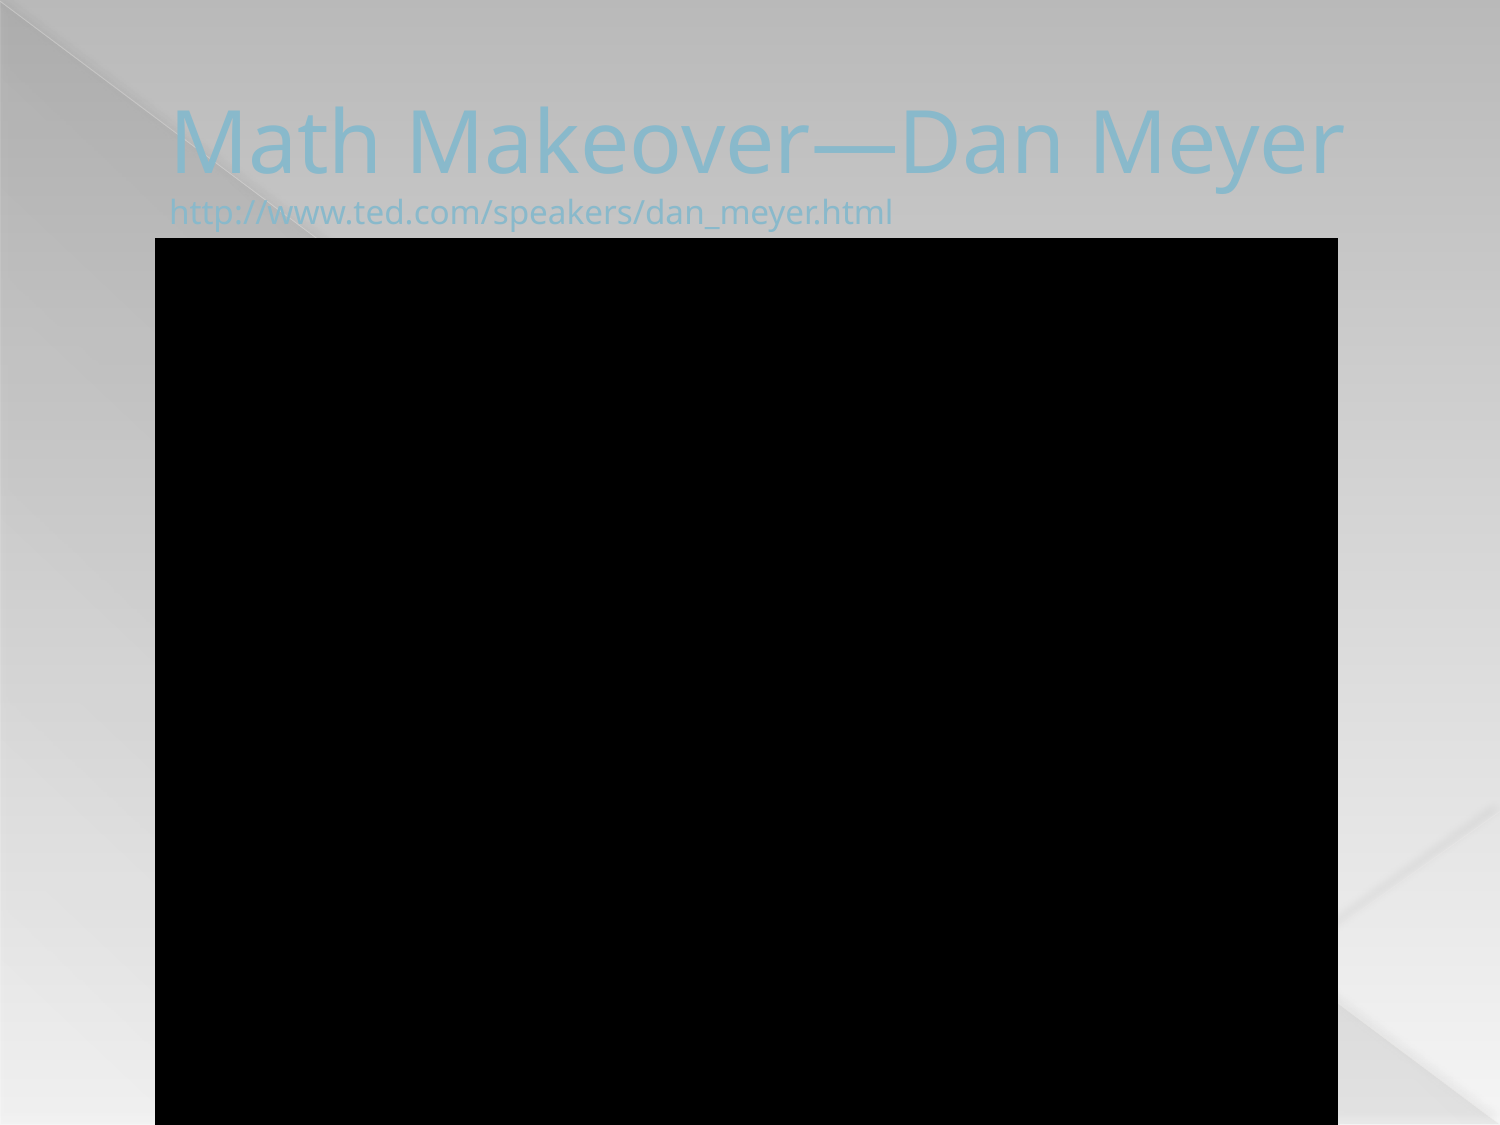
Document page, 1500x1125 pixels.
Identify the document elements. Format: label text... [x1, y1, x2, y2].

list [154, 237, 1339, 1125]
title Math Makeover—Dan Meyer http://www.ted.com/speakers/dan_meyer.html [75, 43, 1425, 274]
